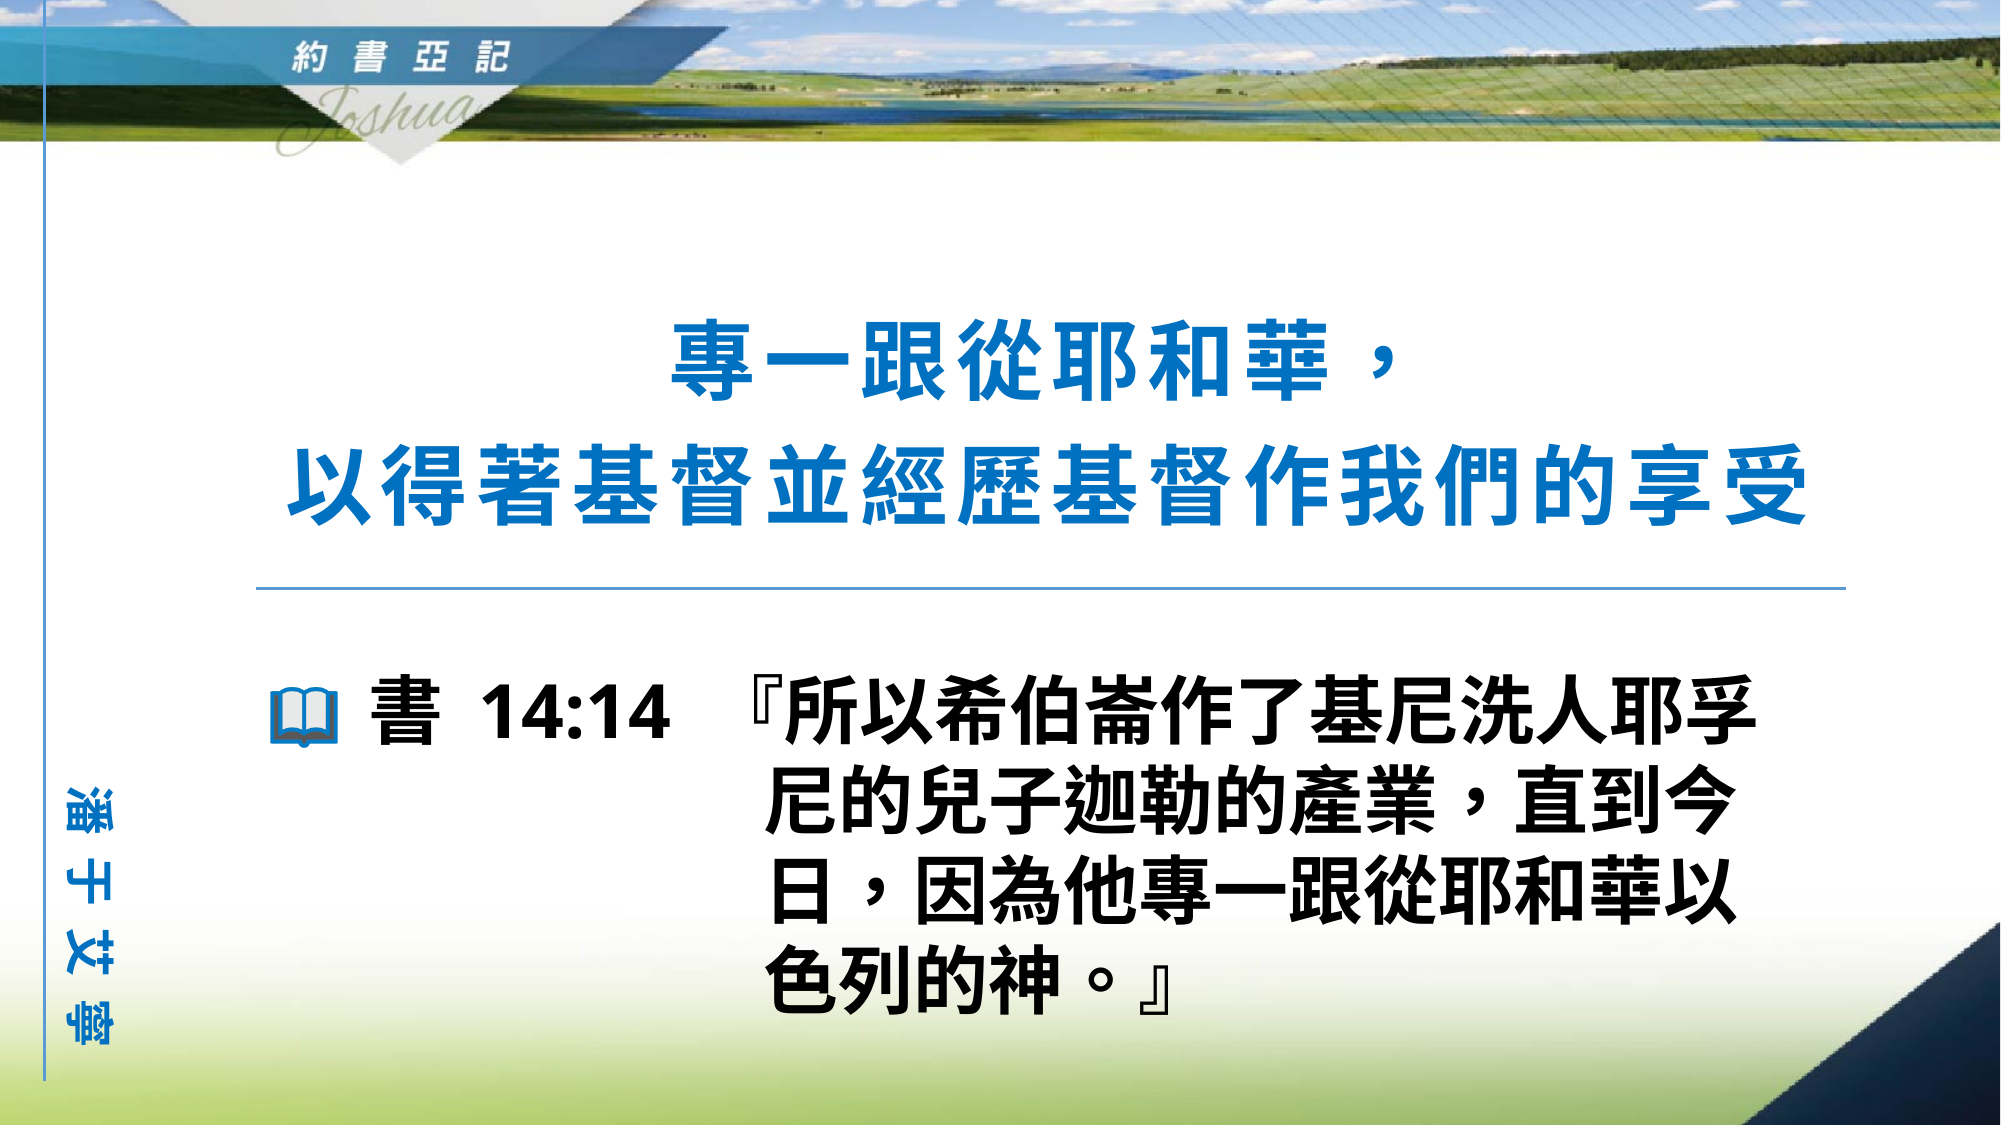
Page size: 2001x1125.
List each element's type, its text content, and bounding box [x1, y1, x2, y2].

text_box 潘于艾寧 [38, 770, 130, 1110]
picture [0, 0, 2001, 1125]
text_box 專一跟從耶和華， 以得著基督並經歷基督作我們的享受 [222, 279, 1873, 544]
text_box 書 14:14 『所以希伯崙作了基尼洗人耶孚尼的兒子迦勒的產業，直到今日，因為他專一跟從耶和華以色列的神。』 [353, 656, 1811, 1031]
